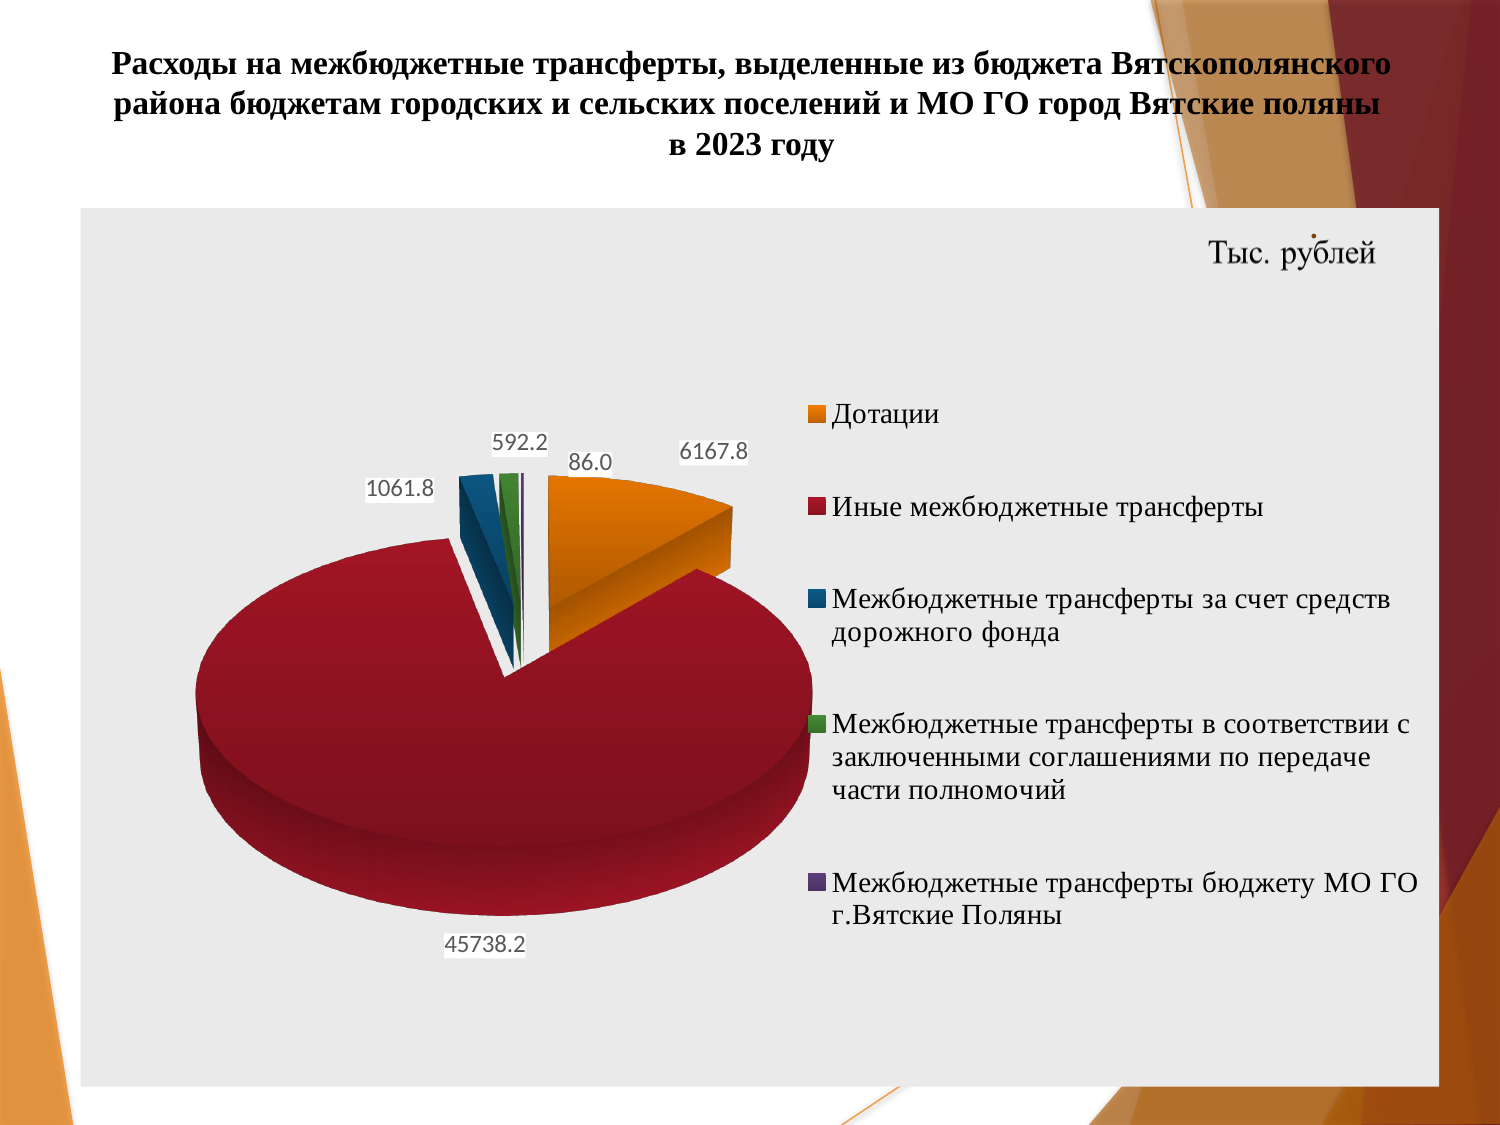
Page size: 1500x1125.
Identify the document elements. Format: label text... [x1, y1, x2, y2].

text_box . [1187, 146, 1441, 208]
title Расходы на межбюджетные трансферты, выделенные из бюджета Вятскополянского района бюджетам городских и сельских поселений и МО ГО город Вятские поляны в 2023 году [76, 19, 1427, 184]
chart [80, 207, 1440, 1087]
